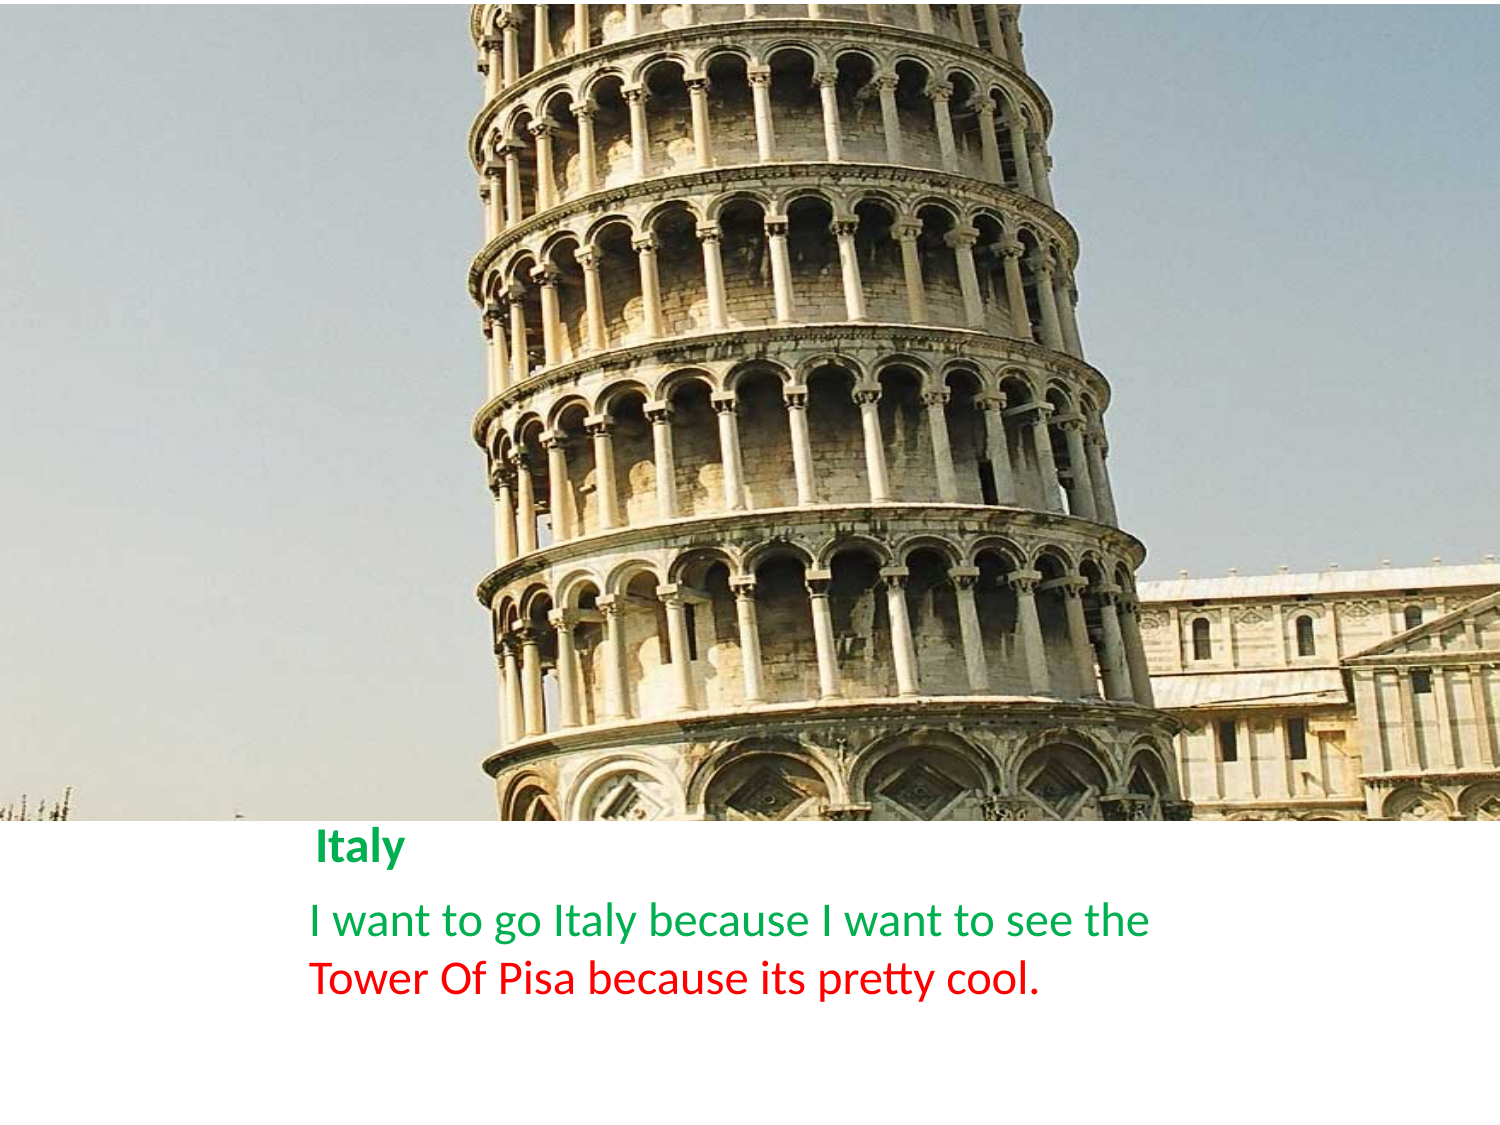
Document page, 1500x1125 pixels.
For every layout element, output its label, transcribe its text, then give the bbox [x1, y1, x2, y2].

list I want to go Italy because I want to see the Tower Of Pisa because its pretty cool. [294, 880, 1194, 1013]
title Italy [300, 830, 1250, 881]
picture [0, 4, 1500, 821]
